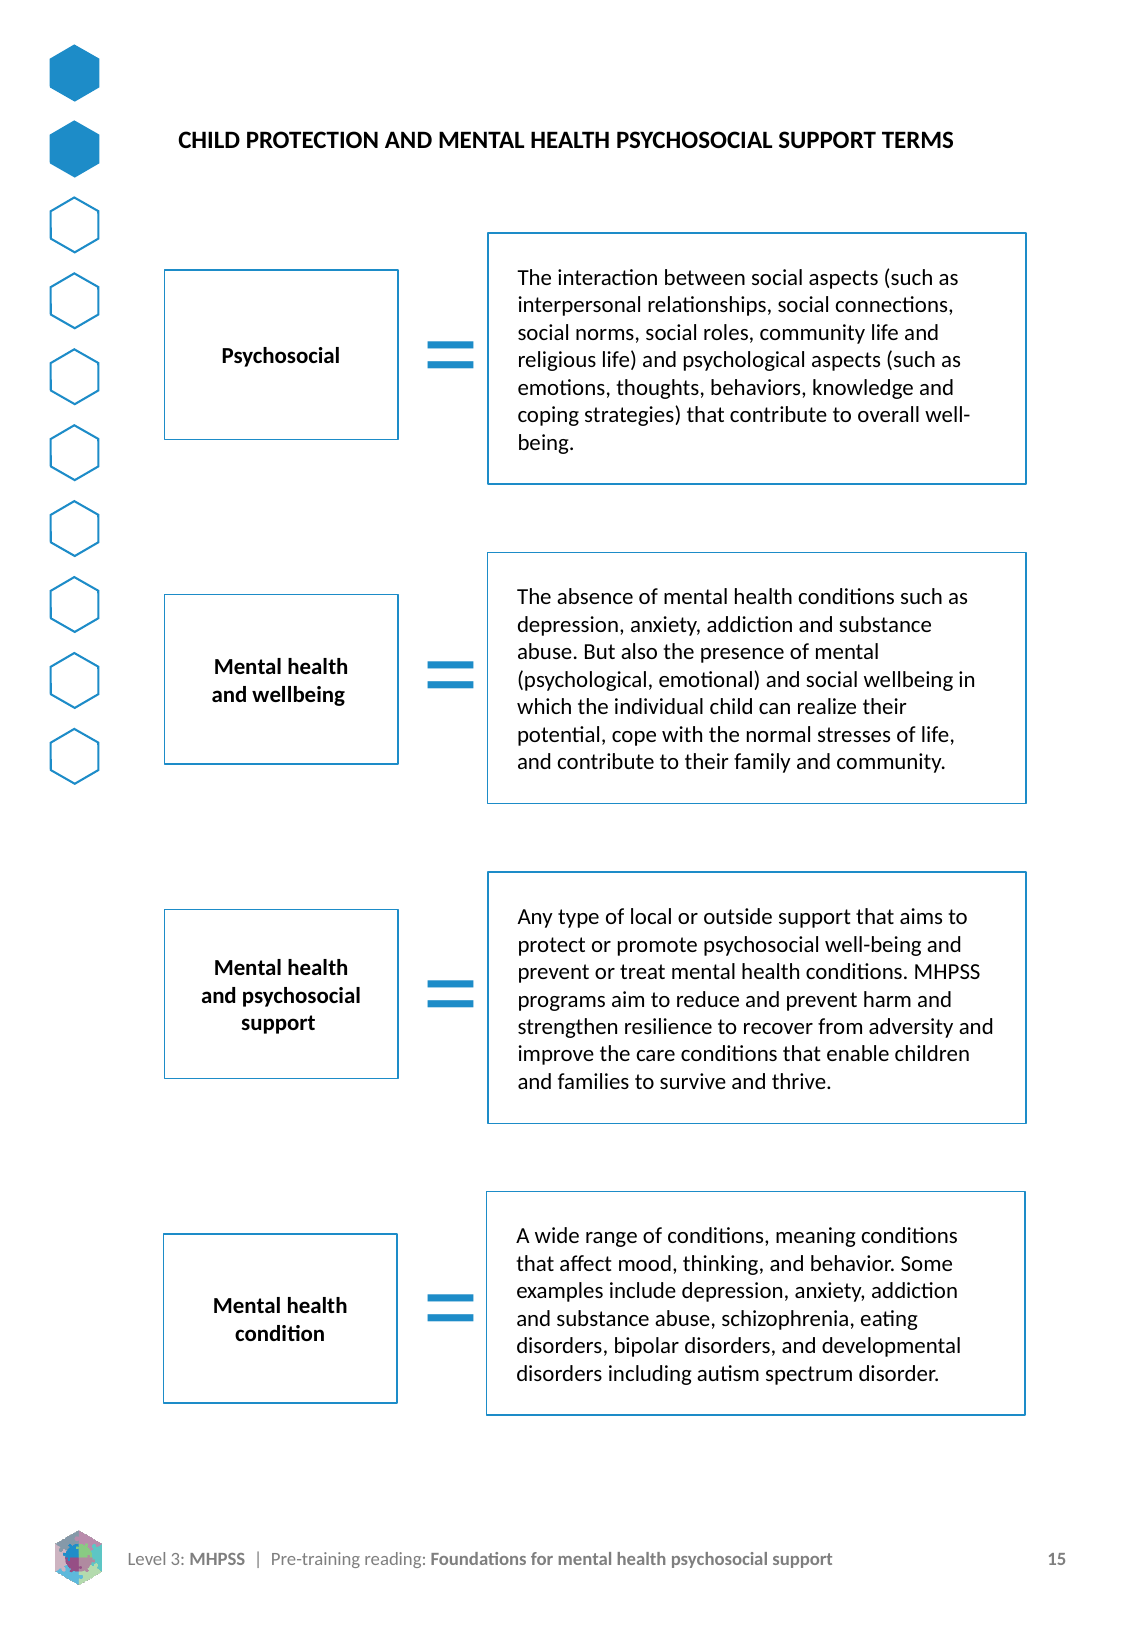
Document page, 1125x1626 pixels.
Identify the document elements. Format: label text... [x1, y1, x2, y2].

text_box Mental health condition [163, 1233, 397, 1404]
text_box = [407, 602, 468, 738]
text_box = [407, 1236, 468, 1372]
text_box CHILD PROTECTION AND MENTAL HEALTH PSYCHOSOCIAL SUPPORT TERMS [163, 116, 1025, 161]
text_box Mental health and psychosocial support [164, 909, 398, 1079]
picture [55, 1530, 102, 1585]
text_box Mental health and wellbeing [164, 594, 398, 764]
text_box [50, 425, 99, 481]
text_box Psychosocial [164, 270, 398, 440]
text_box [50, 349, 99, 405]
text_box [50, 728, 99, 784]
text_box = [407, 922, 468, 1057]
text_box A wide range of conditions, meaning conditions that affect mood, thinking, and behavior. Some examples include depression, anxiety, addiction and substance abuse, schizophrenia, eating disorders, bipolar disorders, and developmental disorders including autism spectrum disorder. [486, 1191, 1025, 1416]
text_box = [407, 282, 468, 418]
text_box [50, 45, 99, 101]
text_box [50, 577, 99, 632]
text_box The absence of mental health conditions such as depression, anxiety, addiction and substance abuse. But also the presence of mental (psychological, emotional) and social wellbeing in which the individual child can realize their potential, cope with the normal stresses of life, and contribute to their family and community. [487, 552, 1026, 804]
text_box [50, 121, 99, 177]
text_box [50, 653, 99, 708]
text_box Any type of local or outside support that aims to protect or promote psychosocial well-being and prevent or treat mental health conditions. MHPSS programs aim to reduce and prevent harm and strengthen resilience to recover from adversity and improve the care conditions that enable children and families to survive and thrive. [487, 872, 1027, 1124]
text_box The interaction between social aspects (such as interpersonal relationships, social connections, social norms, social roles, community life and religious life) and psychological aspects (such as emotions, thoughts, behaviors, knowledge and coping strategies) that contribute to overall well-being. [487, 232, 1027, 485]
text_box [50, 273, 99, 329]
text_box [50, 197, 99, 253]
text_box [50, 501, 99, 557]
